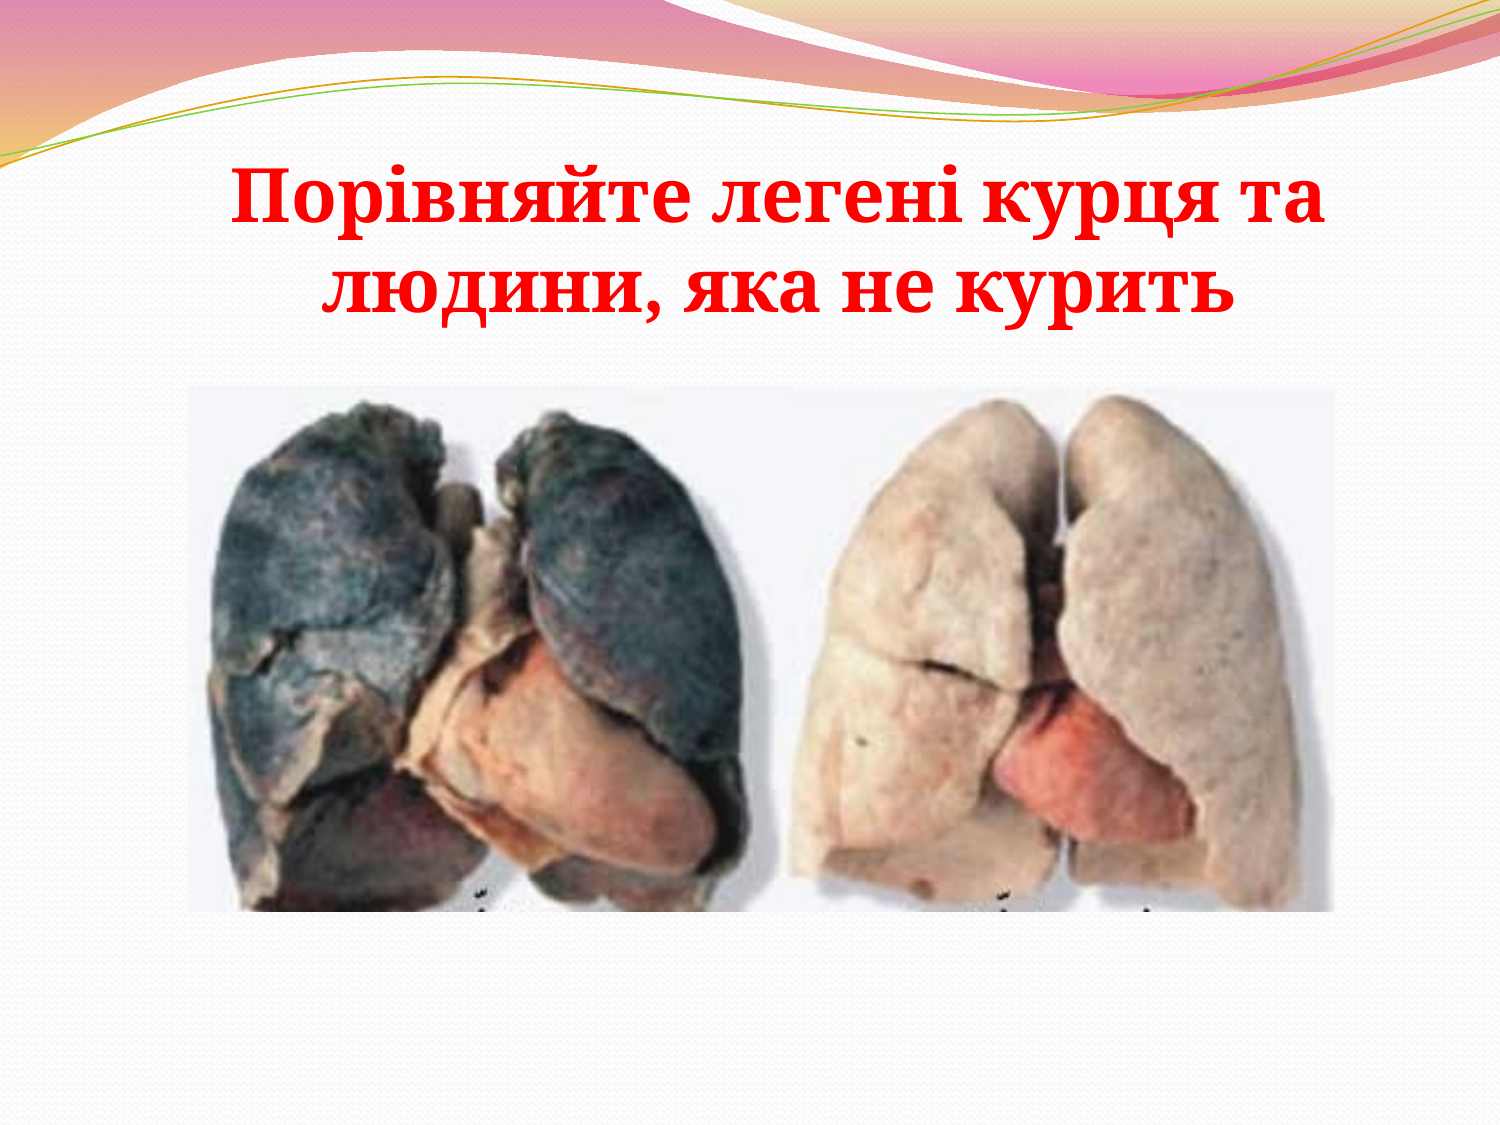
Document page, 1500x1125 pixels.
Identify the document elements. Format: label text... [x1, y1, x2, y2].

picture [187, 386, 1335, 912]
text_box Порівняйте легені курця та людини, яка не курить [128, 140, 1430, 336]
